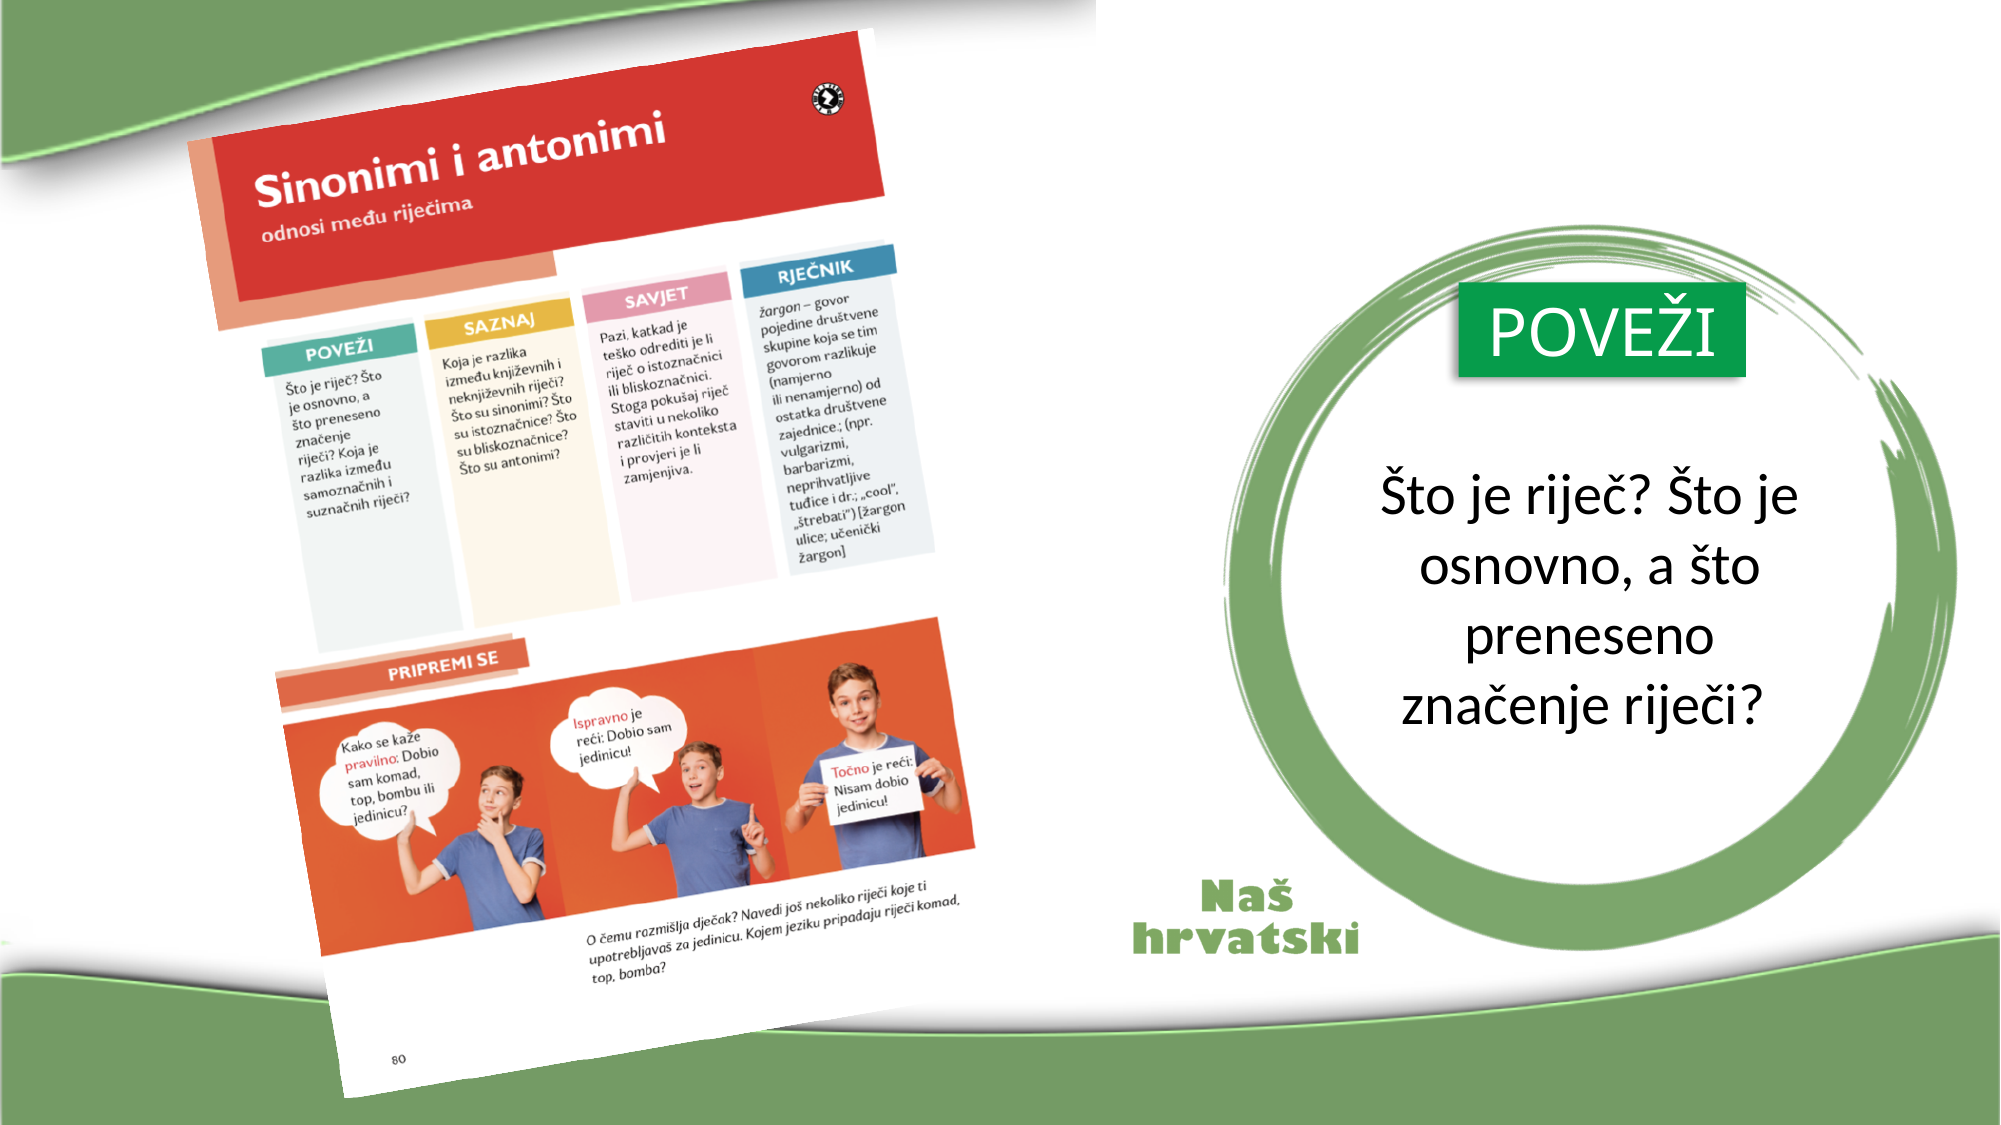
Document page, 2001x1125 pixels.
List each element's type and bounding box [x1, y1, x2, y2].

picture [187, 0, 1955, 1125]
